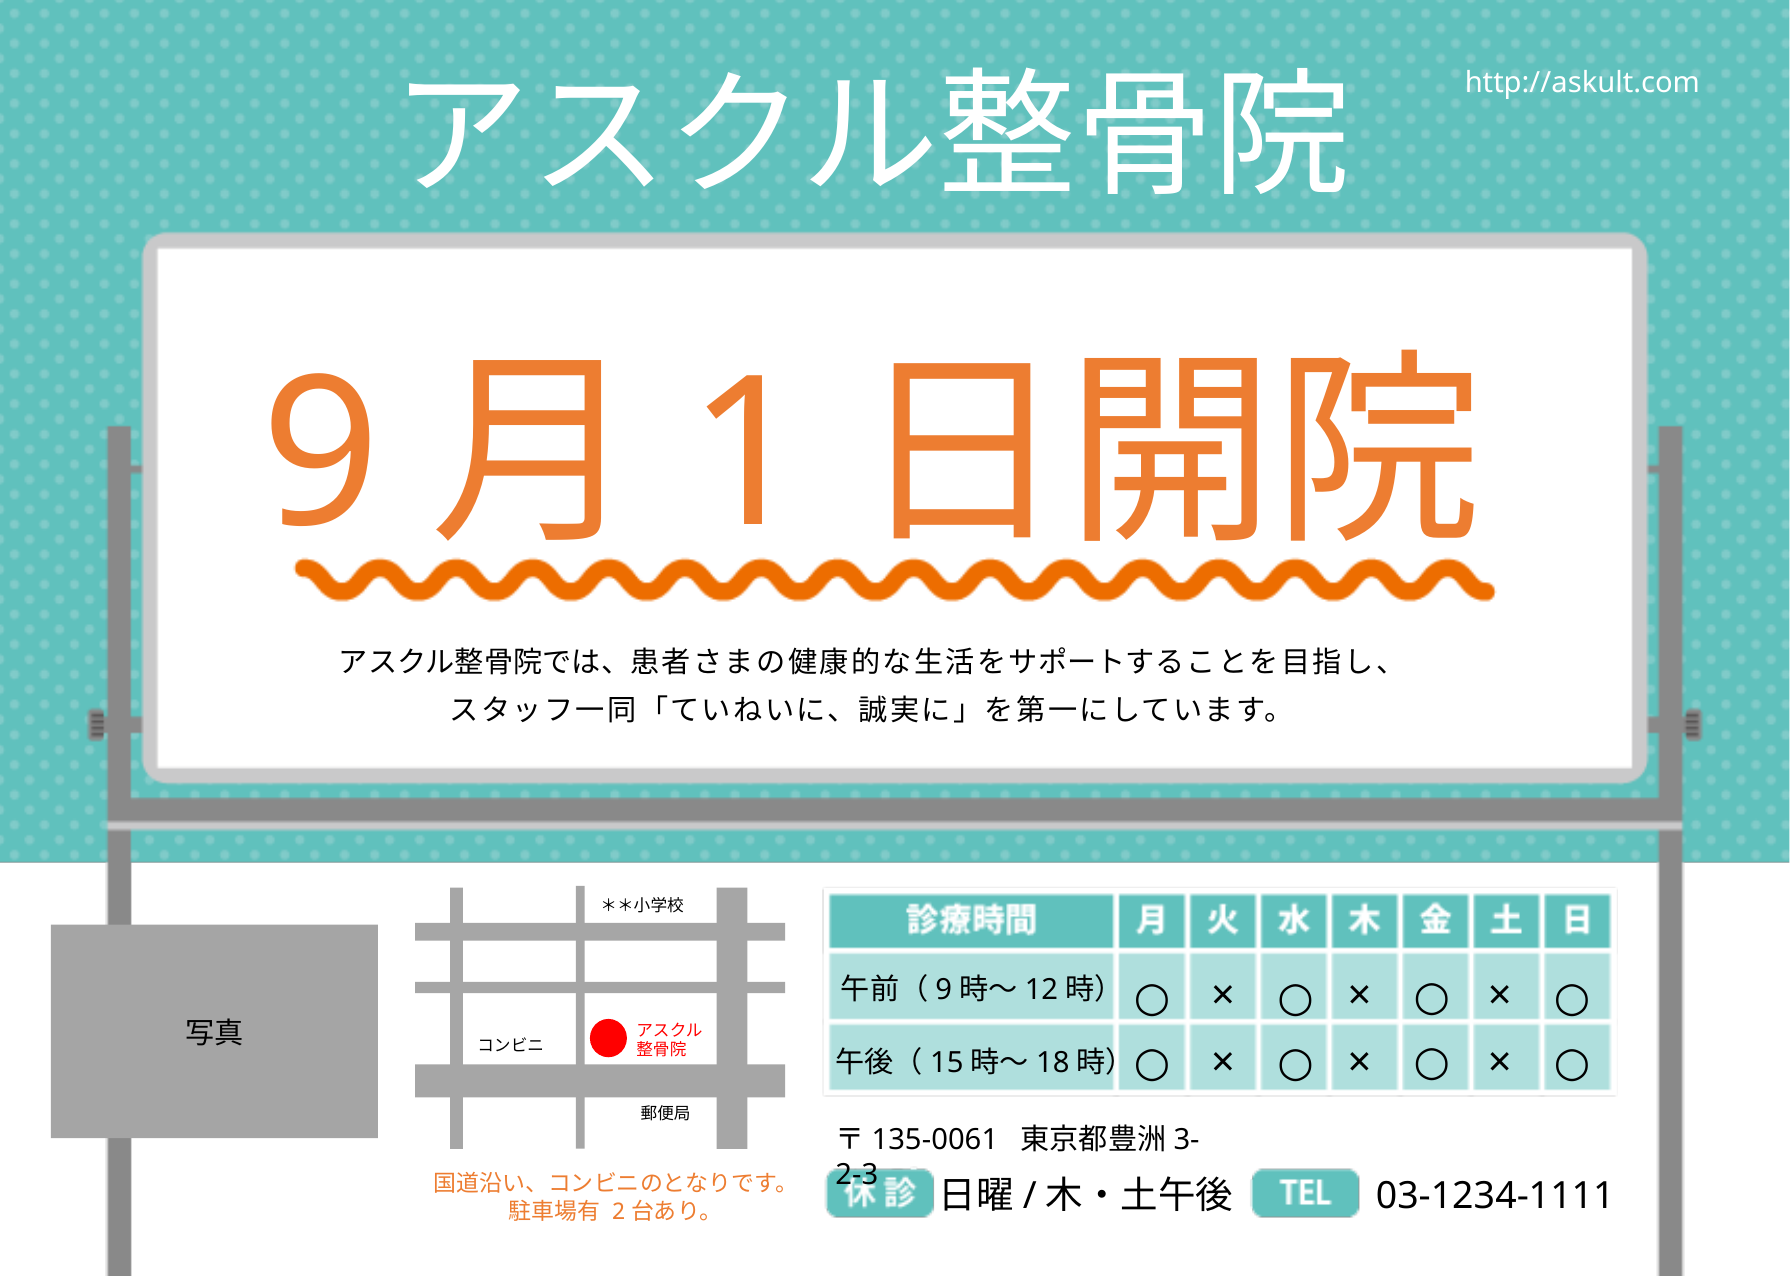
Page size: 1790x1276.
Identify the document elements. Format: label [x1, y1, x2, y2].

picture [0, 0, 1790, 1276]
text_box [354, 885, 878, 1237]
